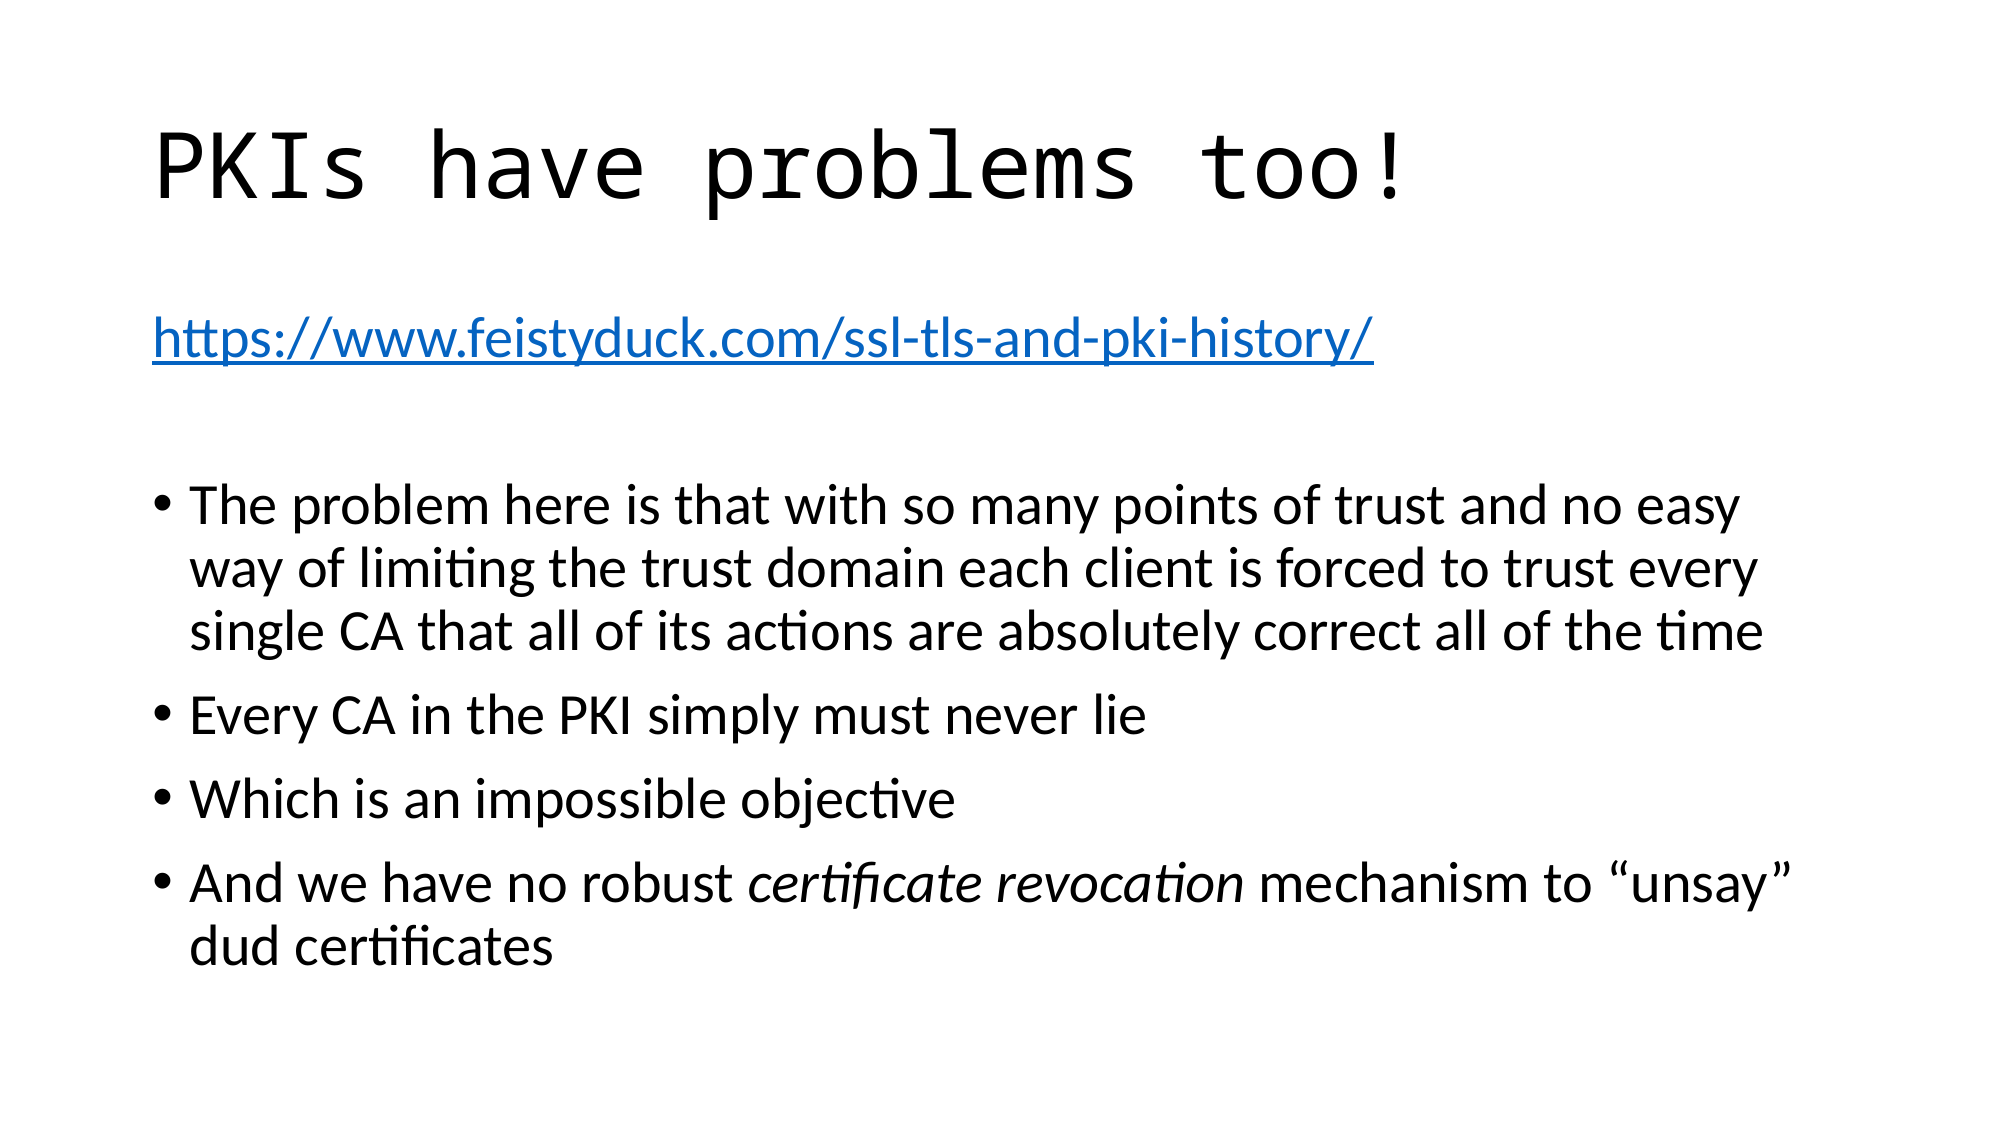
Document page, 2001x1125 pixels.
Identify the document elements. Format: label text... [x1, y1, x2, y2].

title PKIs have problems too! [137, 59, 1863, 278]
list https://www.feistyduck.com/ssl-tls-and-pki-history/ The problem here is that with so many points of trust and no easy way of limiting the trust domain each client is forced to trust every single CA that all of its actions are absolutely correct all of the time Every CA in the PKI simply must never lie Which is an impossible objective And we have no robust certificate revocation mechanism to “unsay” dud certificates [137, 299, 1863, 1014]
